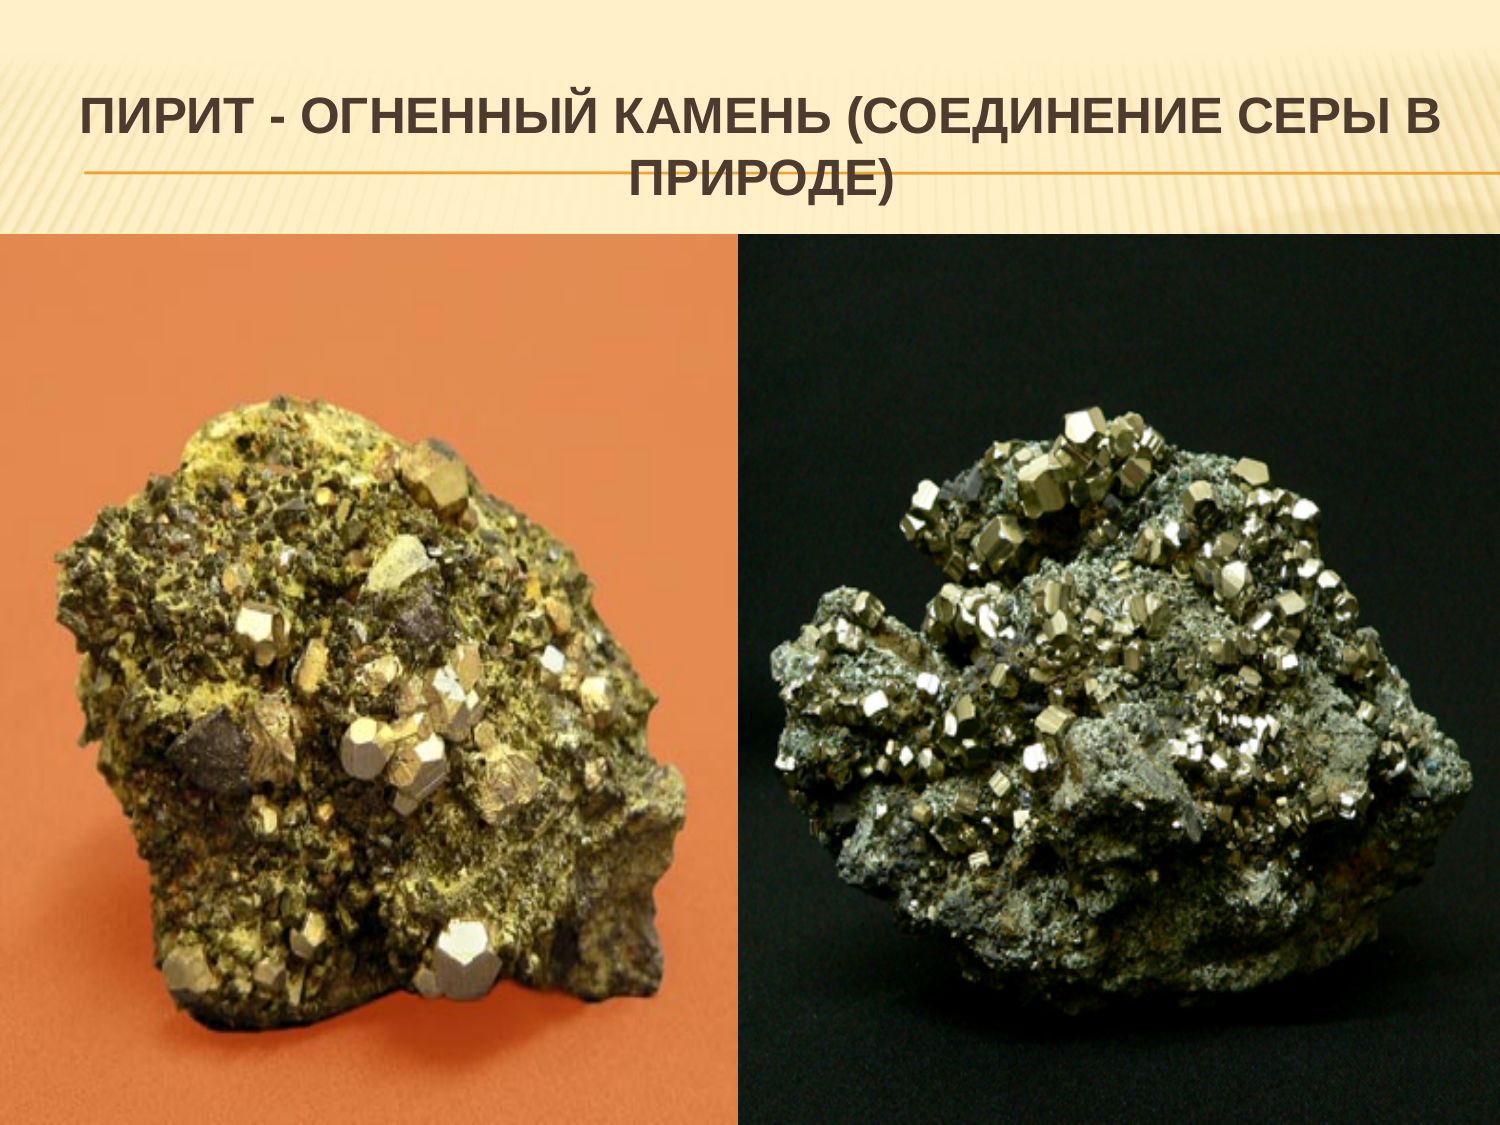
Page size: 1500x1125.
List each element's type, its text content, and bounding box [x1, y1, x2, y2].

picture [0, 234, 1500, 1125]
title Пирит - огненный камень (соединение серы в природе) [49, 75, 1475, 213]
